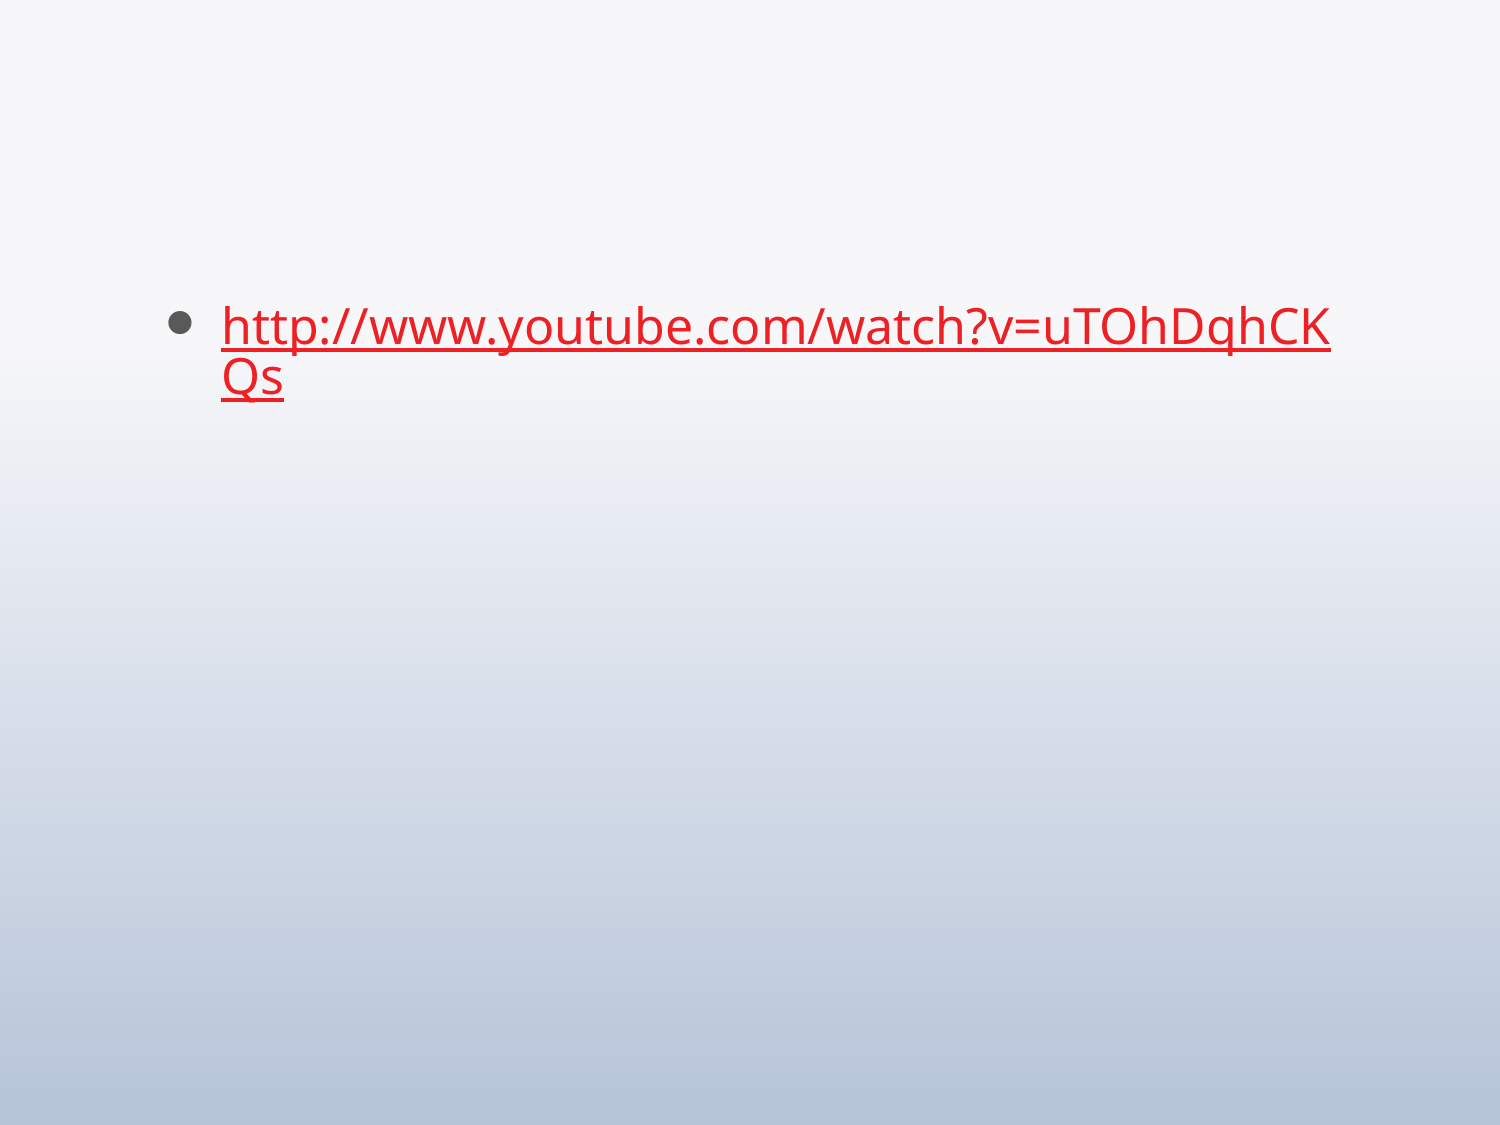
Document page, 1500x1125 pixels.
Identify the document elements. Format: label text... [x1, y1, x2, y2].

list http://www.youtube.com/watch?v=uTOhDqhCKQs [150, 286, 1350, 993]
